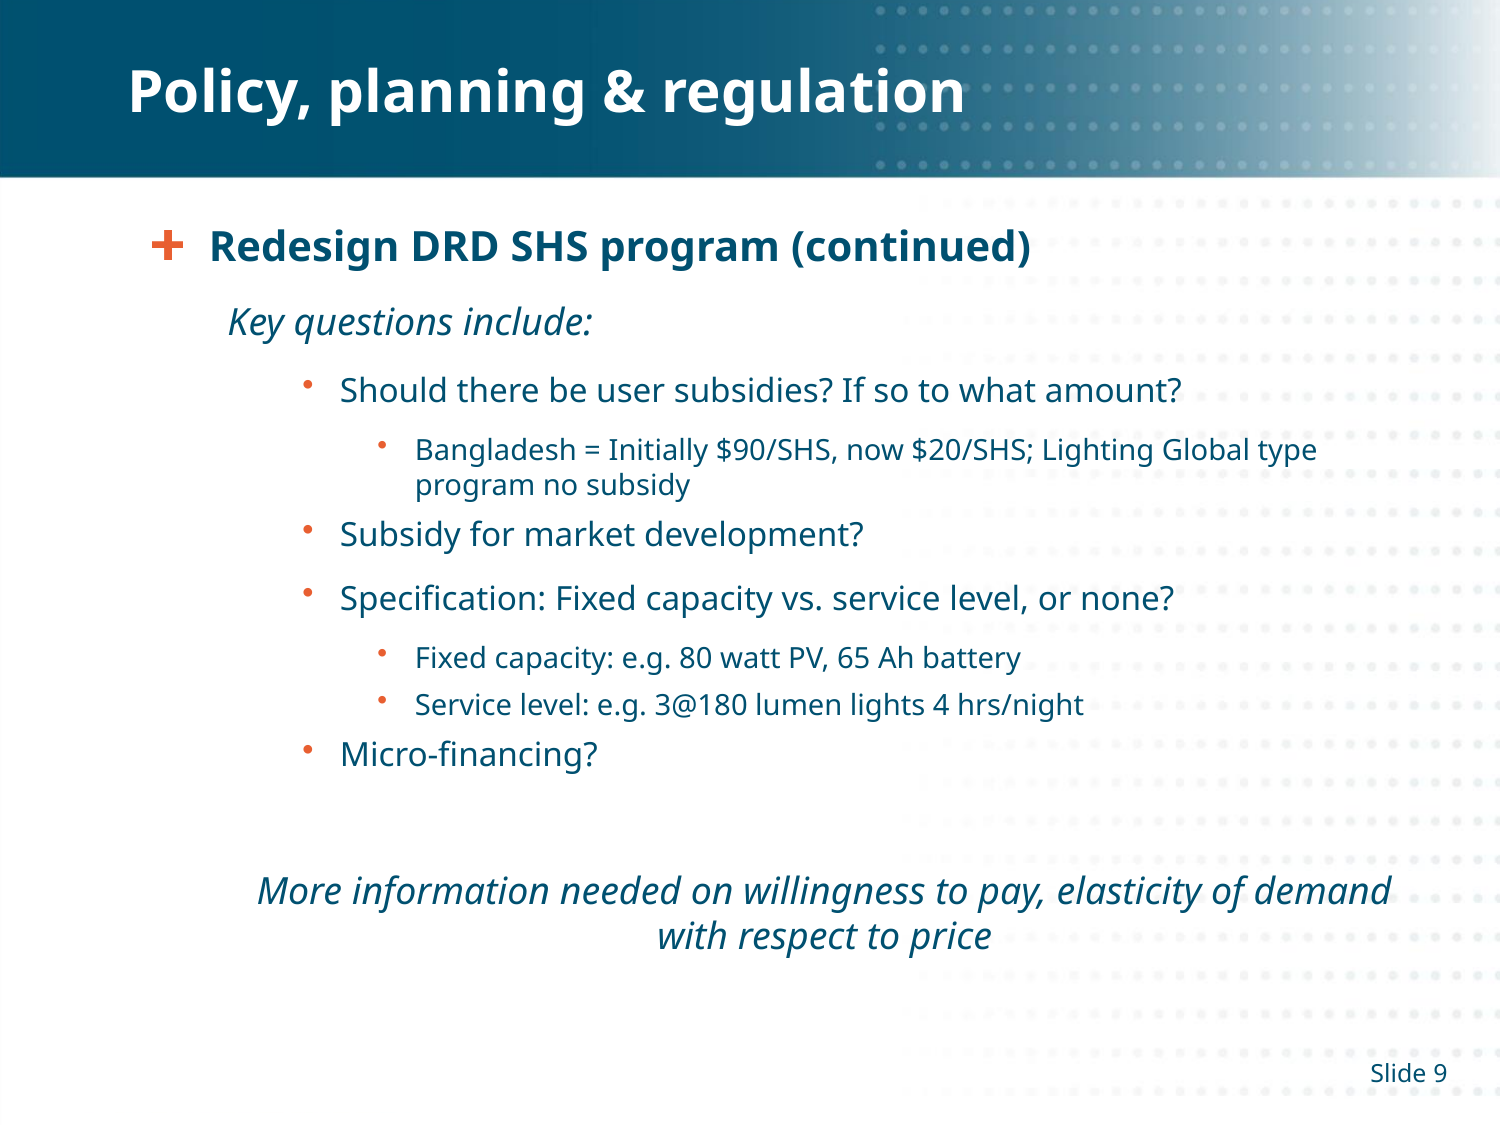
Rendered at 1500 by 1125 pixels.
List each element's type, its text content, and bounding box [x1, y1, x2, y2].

picture [0, 0, 1500, 1125]
title Policy, planning & regulation [112, 0, 1300, 184]
slide_number 9 [1112, 1049, 1463, 1125]
list Redesign DRD SHS program (continued) Key questions include: Should there be user subsidies? If so to what amount? Bangladesh = Initially $90/SHS, now $20/SHS; Lighting Global type program no subsidy Subsidy for market development? Specification: Fixed capacity vs. service level, or none? Fixed capacity: e.g. 80 watt PV, 65 Ah battery Service level: e.g. 3@180 lumen lights 4 hrs/night Micro-financing? More information needed on willingness to pay, elasticity of demand with respect to price [137, 212, 1438, 955]
